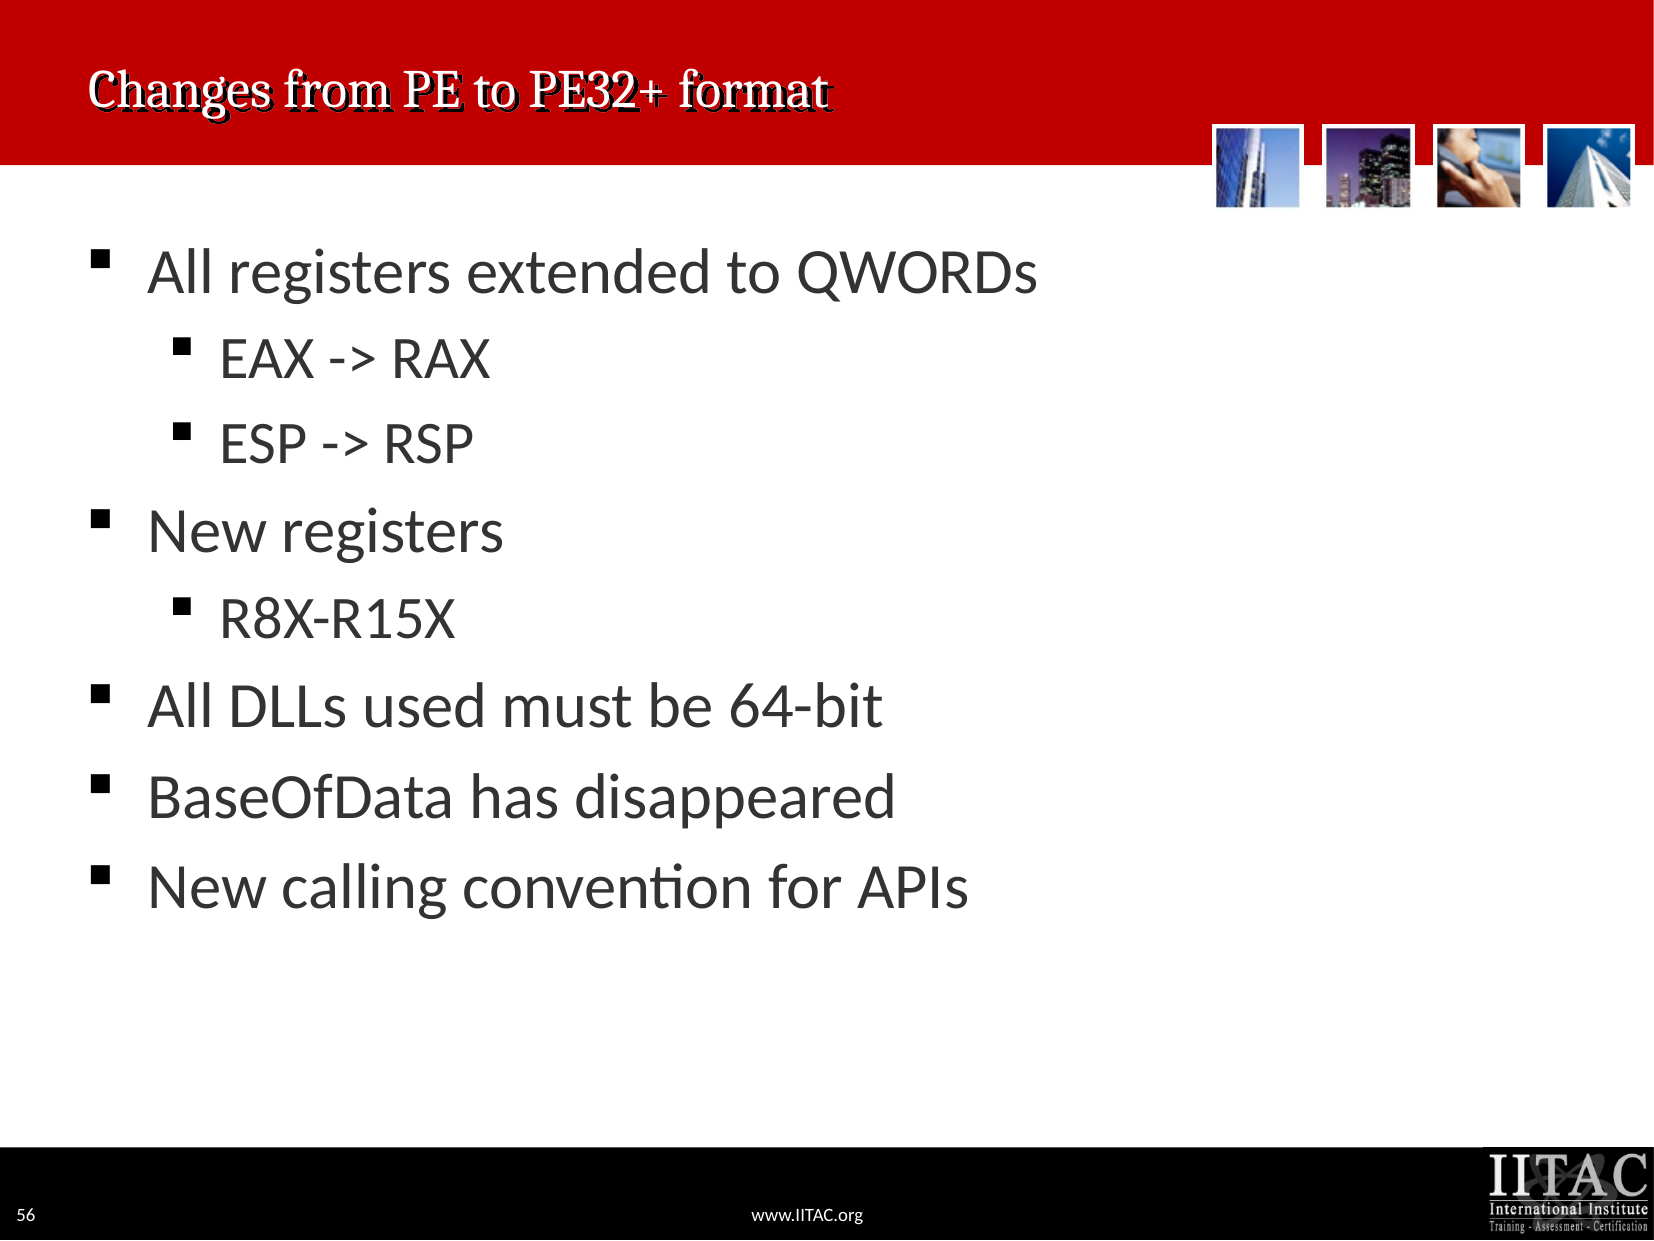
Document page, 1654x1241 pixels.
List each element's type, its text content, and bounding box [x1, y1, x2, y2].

slide_number 56 [0, 1194, 152, 1241]
footer www.IITAC.org [152, 1194, 1466, 1239]
list All registers extended to QWORDs EAX -> RAX ESP -> RSP New registers R8X-R15X All DLLs used must be 64-bit BaseOfData has disappeared New calling convention for APIs [68, 220, 1592, 1144]
picture [1322, 135, 1415, 212]
picture [1543, 124, 1635, 212]
picture [1433, 135, 1525, 212]
title Changes from PE to PE32+ format [71, 41, 1596, 130]
picture [1483, 1147, 1654, 1240]
picture [1212, 135, 1304, 212]
